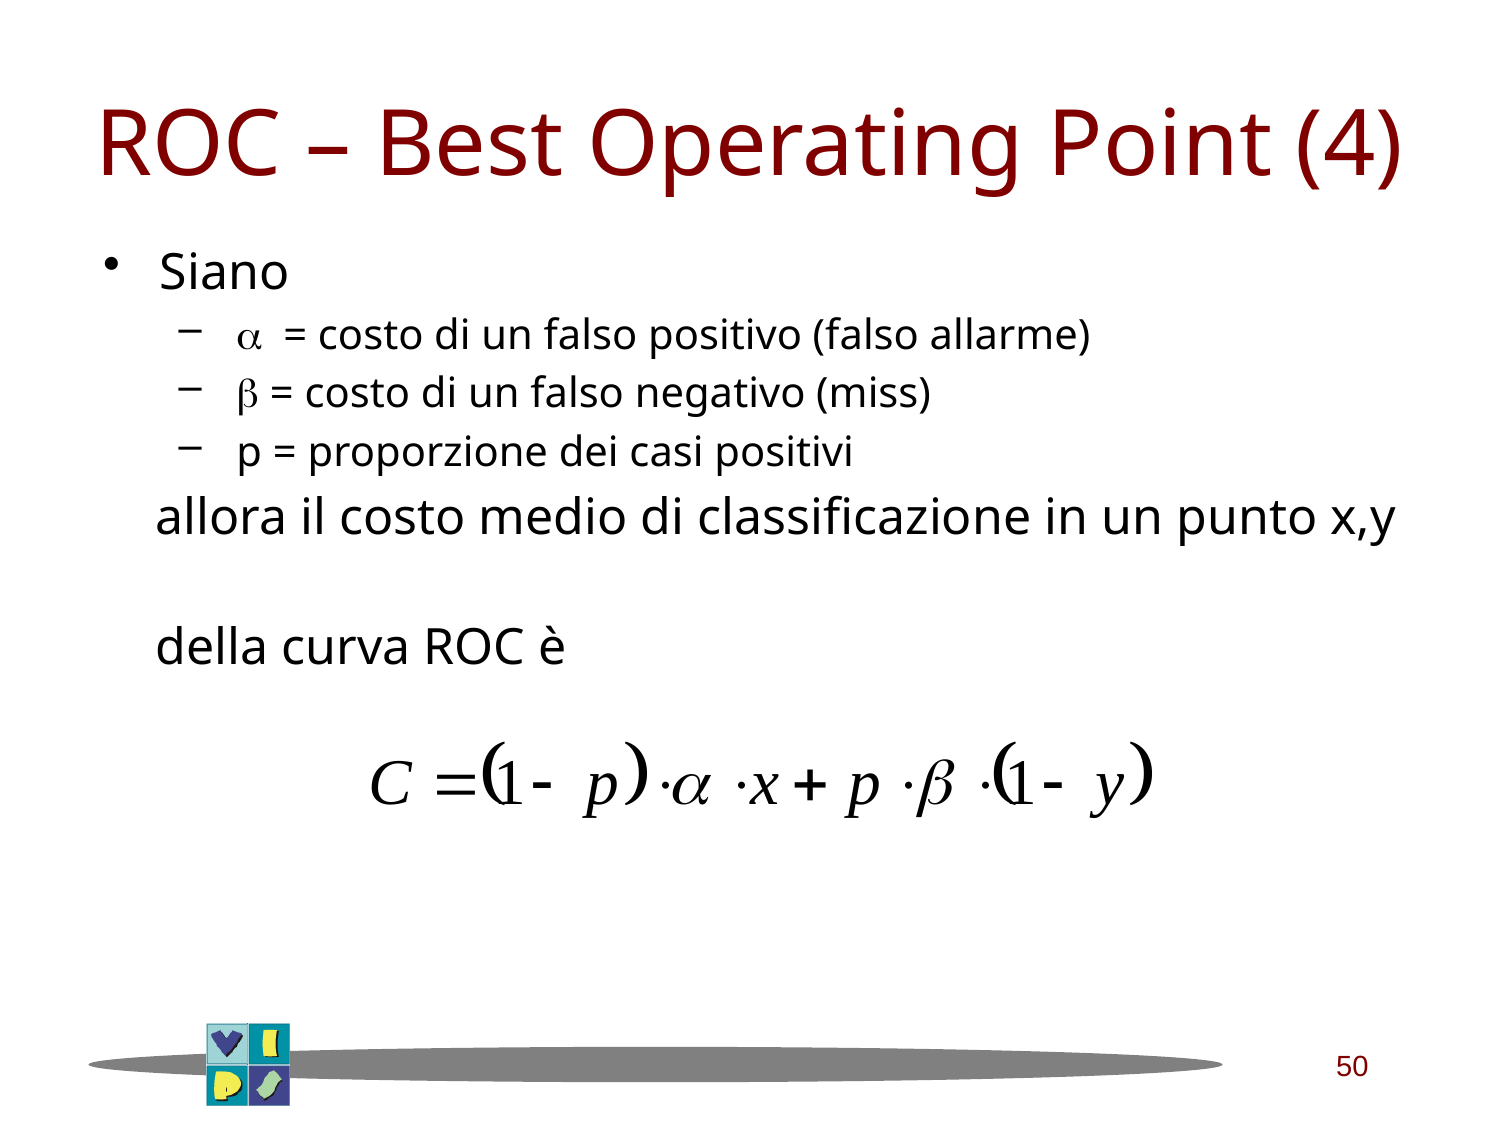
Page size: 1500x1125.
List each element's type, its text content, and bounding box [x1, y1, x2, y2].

picture [206, 1023, 290, 1106]
slide_number 50 [1033, 1039, 1384, 1118]
list Siano a = costo di un falso positivo (falso allarme) b = costo di un falso negativo (miss) p = proporzione dei casi positivi allora il costo medio di classificazione in un punto x,y della curva ROC è [88, 231, 1439, 975]
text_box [359, 739, 1157, 833]
title ROC – Best Operating Point (4) [75, 45, 1425, 233]
